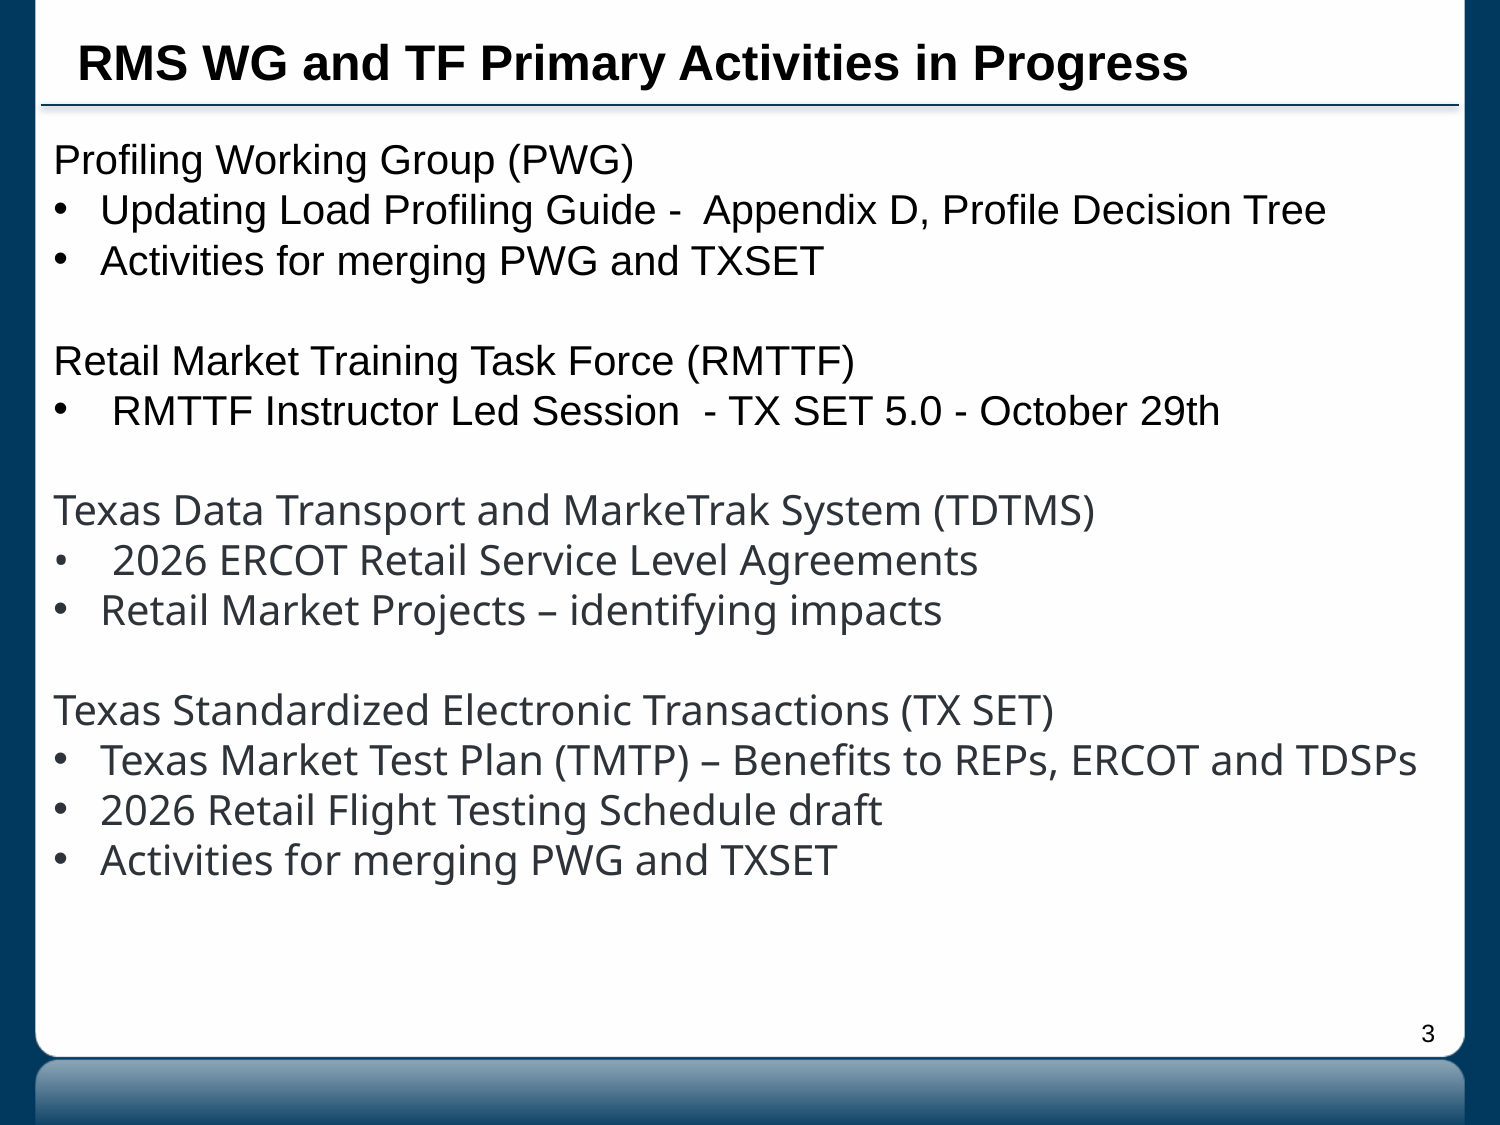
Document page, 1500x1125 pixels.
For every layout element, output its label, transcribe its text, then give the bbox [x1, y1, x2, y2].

text_box Profiling Working Group (PWG) Updating Load Profiling Guide - Appendix D, Profile Decision Tree Activities for merging PWG and TXSET Retail Market Training Task Force (RMTTF) RMTTF Instructor Led Session - TX SET 5.0 - October 29th Texas Data Transport and MarkeTrak System (TDTMS) • 2026 ERCOT Retail Service Level Agreements Retail Market Projects – identifying impacts Texas Standardized Electronic Transactions (TX SET) Texas Market Test Plan (TMTP) – Benefits to REPs, ERCOT and TDSPs 2026 Retail Flight Testing Schedule draft Activities for merging PWG and TXSET [38, 125, 1473, 992]
picture [35, 0, 1465, 1125]
title RMS WG and TF Primary Activities in Progress [62, 22, 1450, 99]
